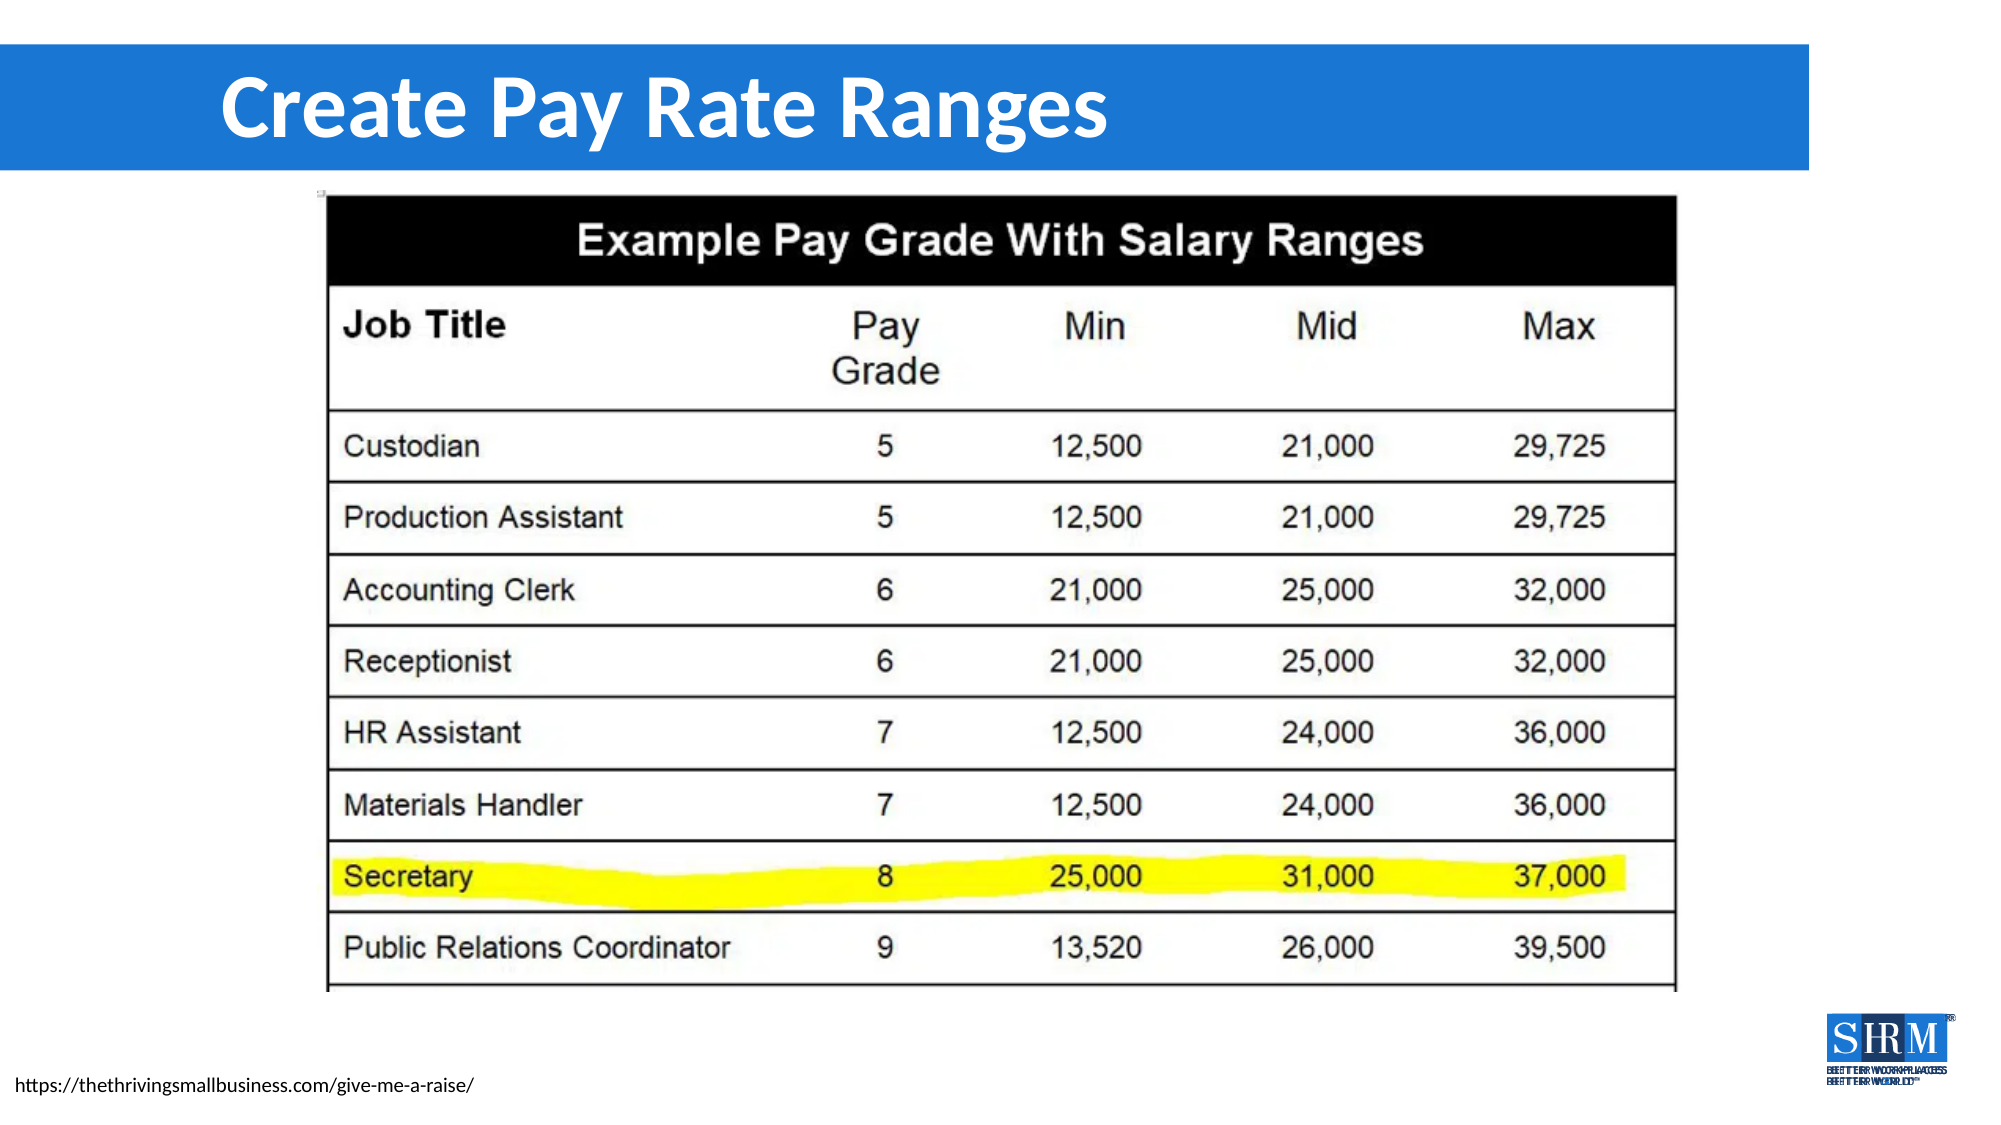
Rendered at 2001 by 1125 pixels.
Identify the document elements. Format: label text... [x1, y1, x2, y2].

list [317, 190, 1683, 992]
picture [1827, 1013, 1956, 1085]
text_box https://thethrivingsmallbusiness.com/give-me-a-raise/ [0, 1064, 1001, 1105]
title Create Pay Rate Ranges [137, 44, 1863, 171]
